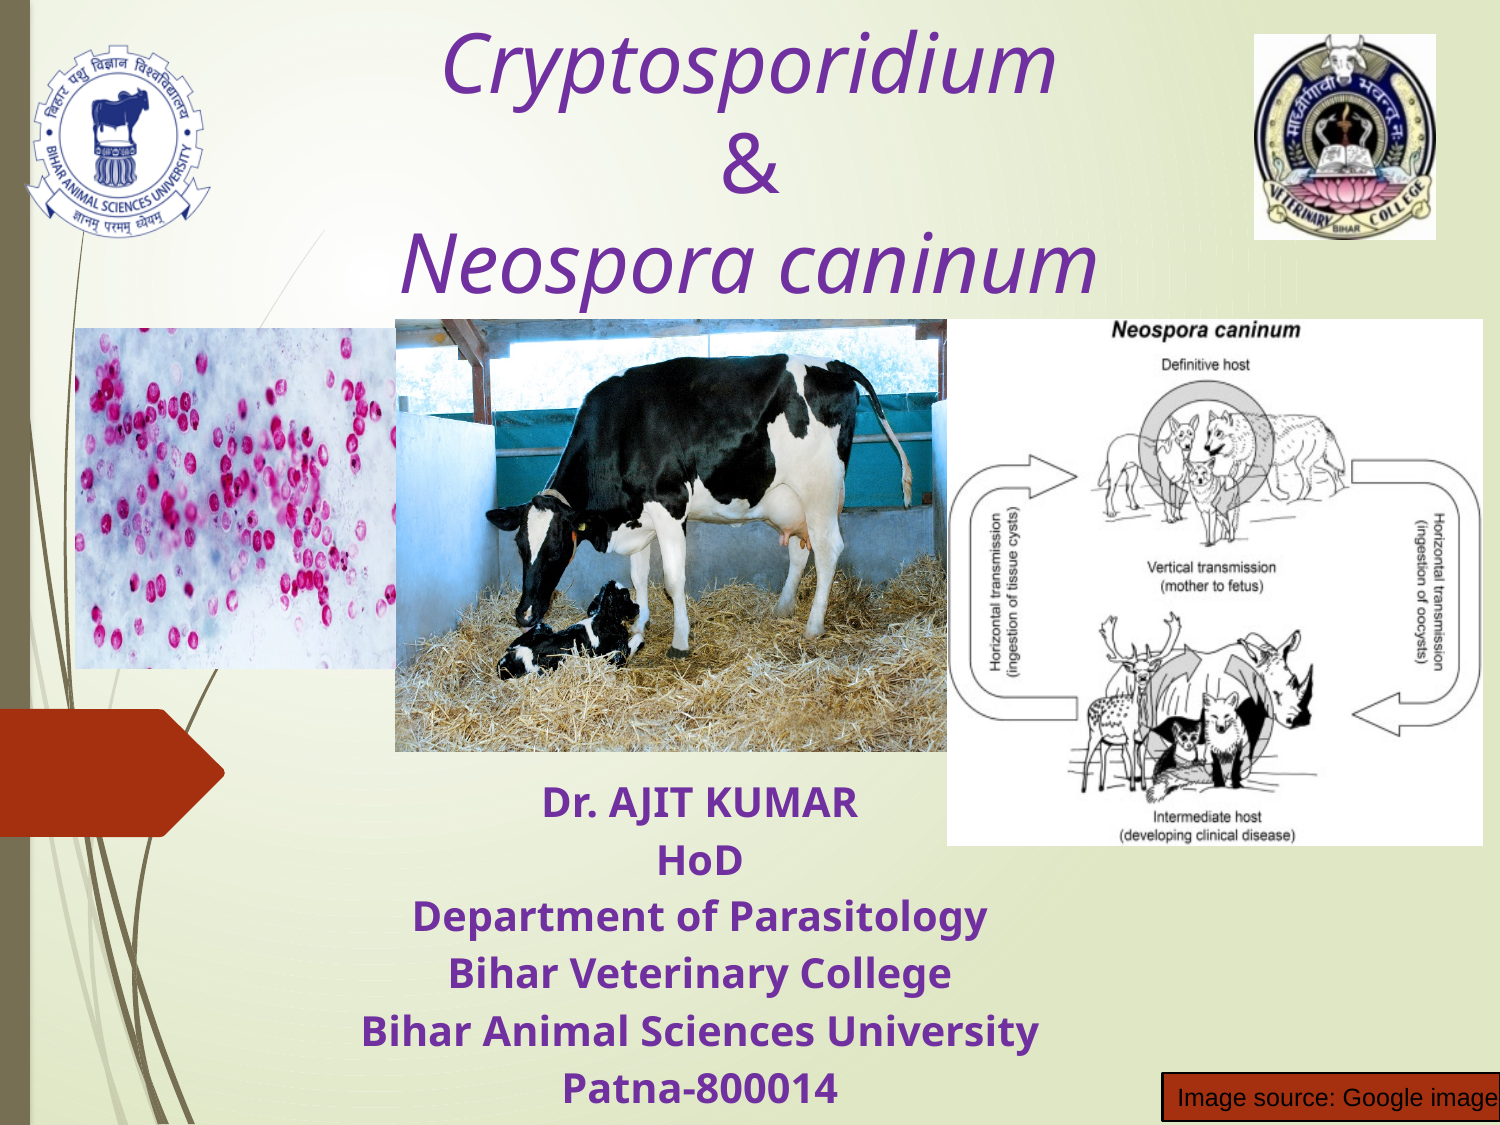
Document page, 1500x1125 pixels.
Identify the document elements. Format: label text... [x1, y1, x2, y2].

picture [23, 43, 213, 240]
picture [1254, 34, 1436, 240]
subtitle Dr. AJIT KUMAR HoD Department of Parasitology Bihar Veterinary College Bihar Animal Sciences University Patna-800014 [212, 778, 1188, 1122]
text_box Image source: Google image [1162, 1072, 1500, 1121]
picture [74, 318, 1483, 847]
text_box Cryptosporidium & Neospora caninum [0, 2, 1500, 318]
